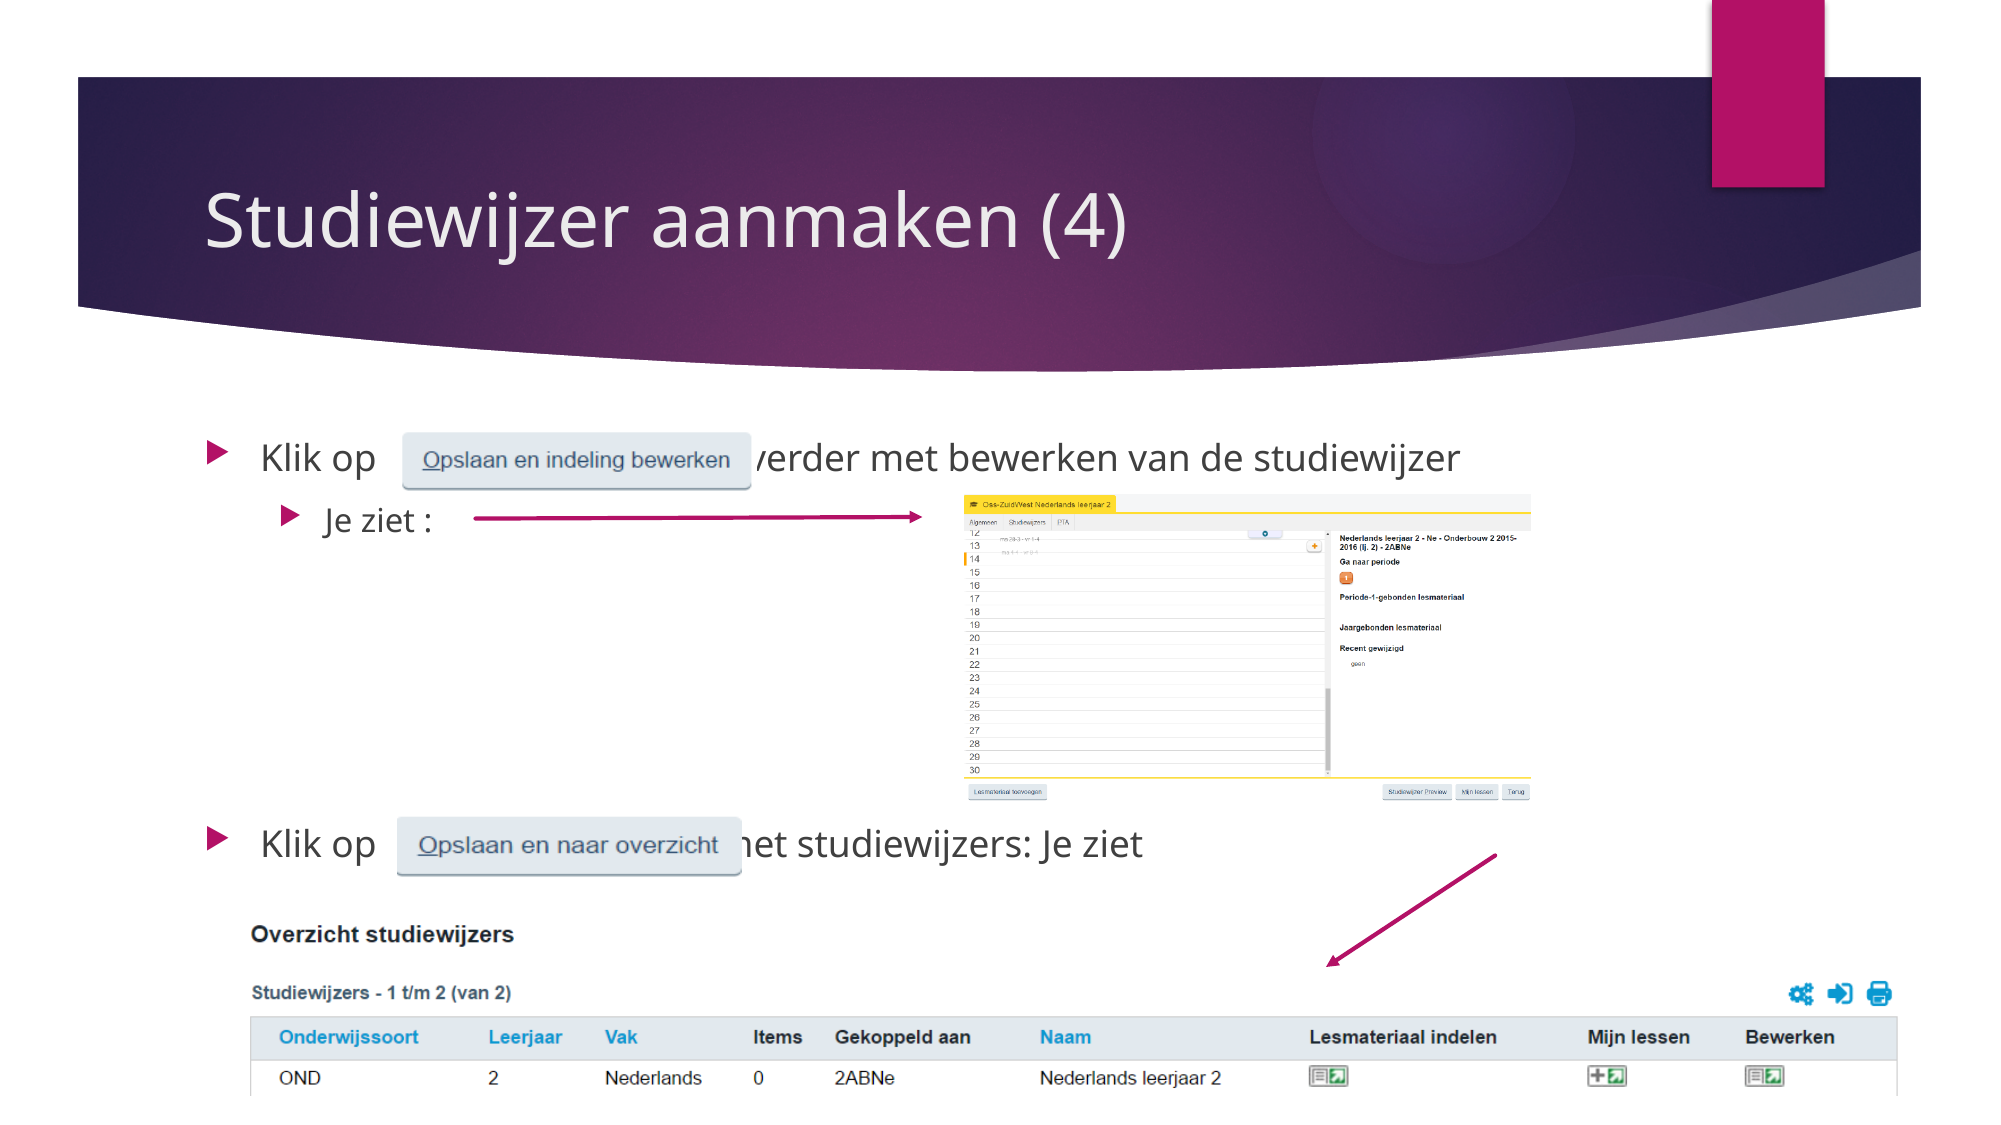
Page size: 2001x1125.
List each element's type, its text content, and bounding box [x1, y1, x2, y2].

picture [249, 923, 1901, 1096]
list Klik op : verder met bewerken van de studiewijzer Je ziet : Klik op : terug naar lijst met studiewijzers: Je ziet [189, 427, 1638, 988]
picture [964, 494, 1531, 803]
picture [397, 426, 757, 496]
picture [397, 810, 743, 885]
title Studiewijzer aanmaken (4) [189, 159, 1627, 276]
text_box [1325, 855, 1496, 968]
